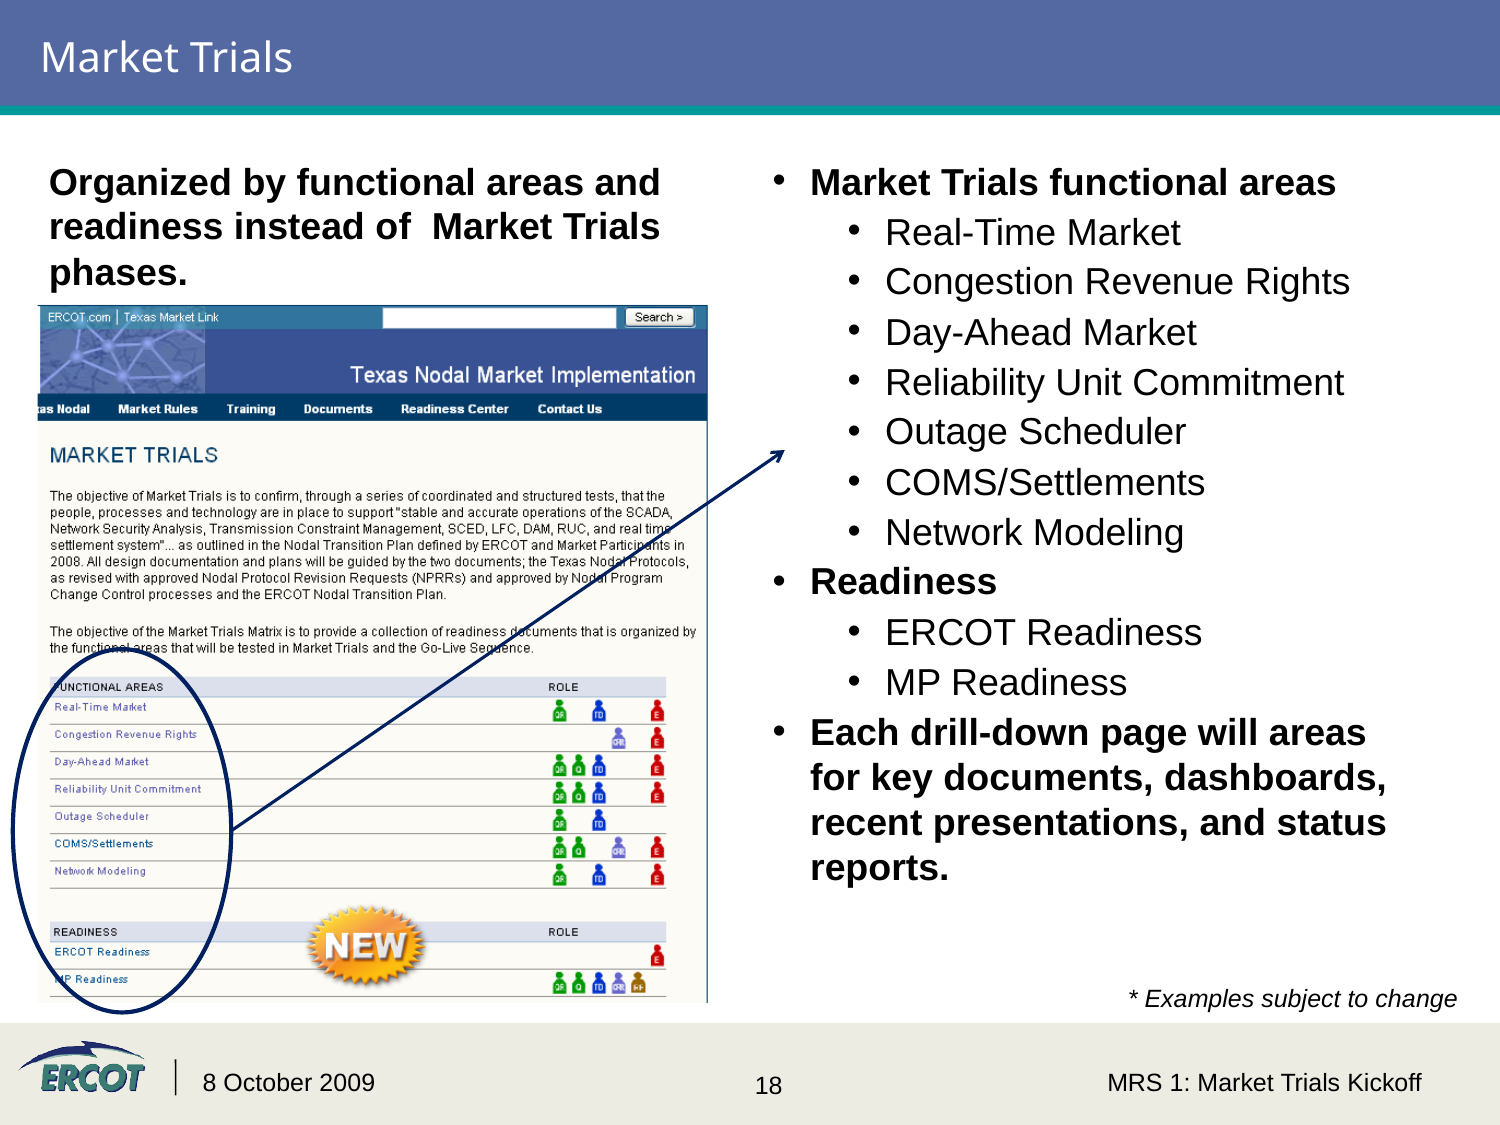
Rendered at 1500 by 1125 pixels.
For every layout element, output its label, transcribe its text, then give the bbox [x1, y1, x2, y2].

text_box [10, 722, 32, 939]
picture [10, 1031, 151, 1111]
text_box * Examples subject to change [1113, 975, 1474, 1020]
text_box Market Trials functional areas Real-Time Market Congestion Revenue Rights Day-Ahead Market Reliability Unit Commitment Outage Scheduler COMS/Settlements Network Modeling Readiness ERCOT Readiness MP Readiness Each drill-down page will areas for key documents, dashboards, recent presentations, and status reports. [700, 149, 1424, 931]
text_box Organized by functional areas and readiness instead of Market Trials phases. [14, 149, 700, 780]
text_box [230, 449, 785, 832]
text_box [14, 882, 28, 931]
footer MRS 1: Market Trials Kickoff [1024, 1059, 1438, 1125]
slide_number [187, 1059, 538, 1125]
title Market Trials [24, 0, 1451, 113]
picture [37, 298, 716, 1003]
